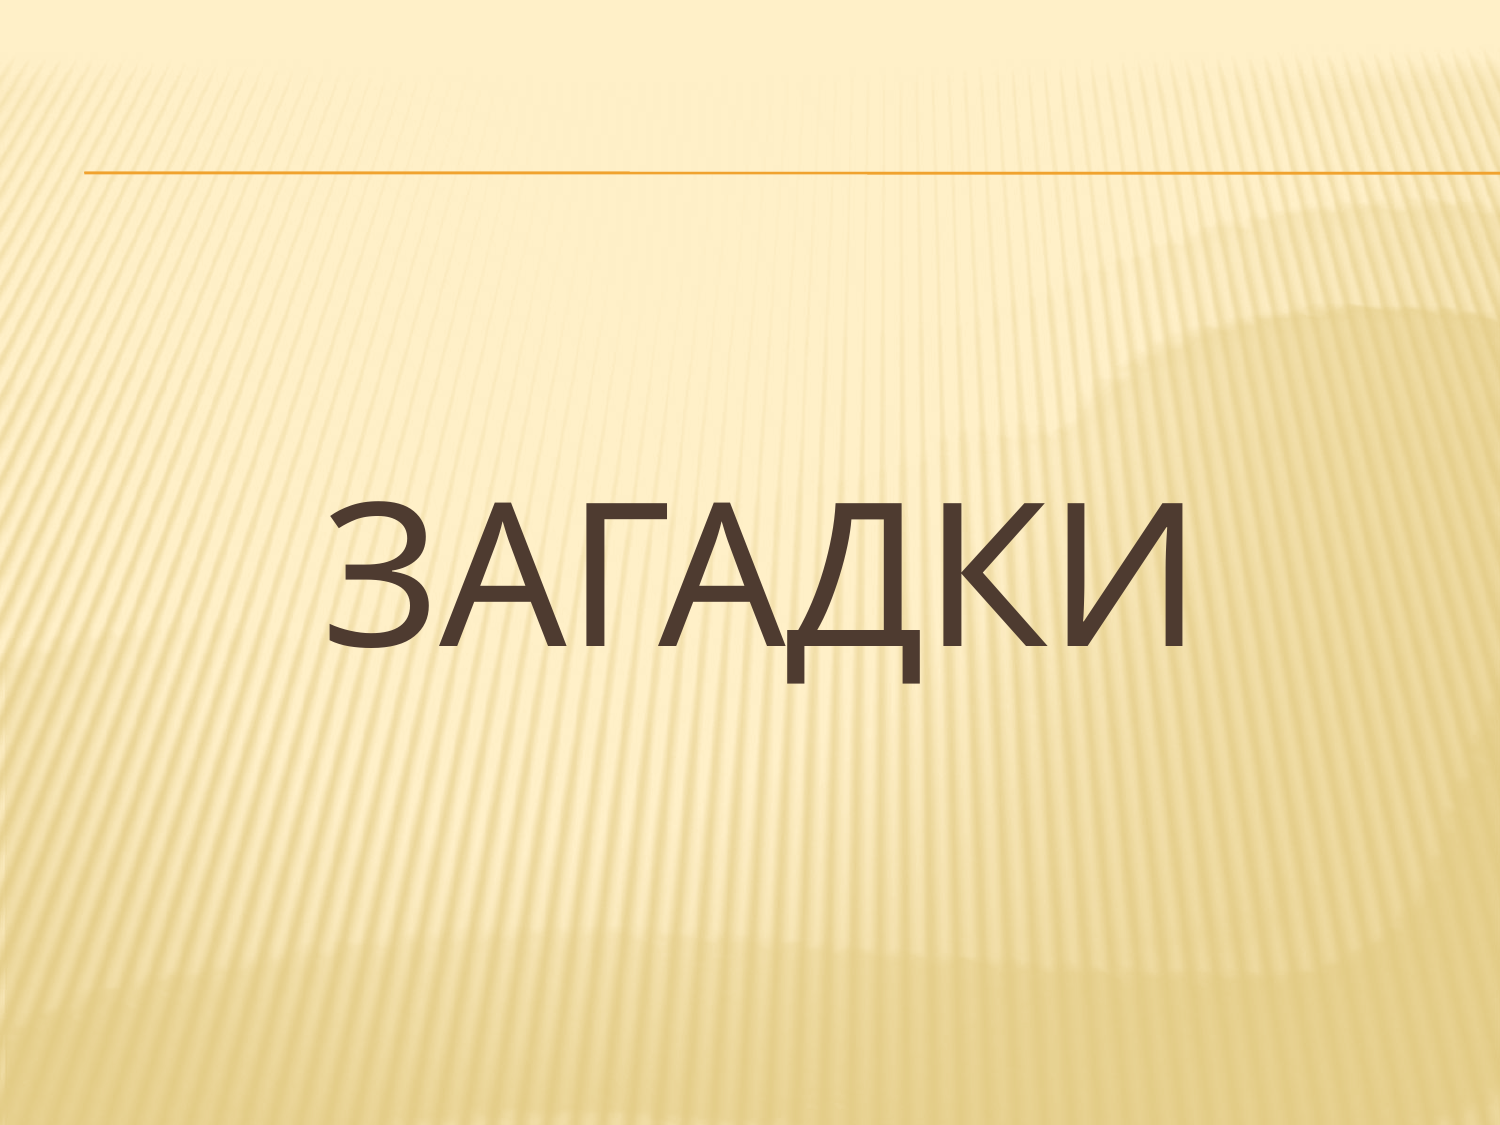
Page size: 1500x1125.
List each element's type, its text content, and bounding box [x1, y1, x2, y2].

title Загадки [49, 75, 1475, 1059]
